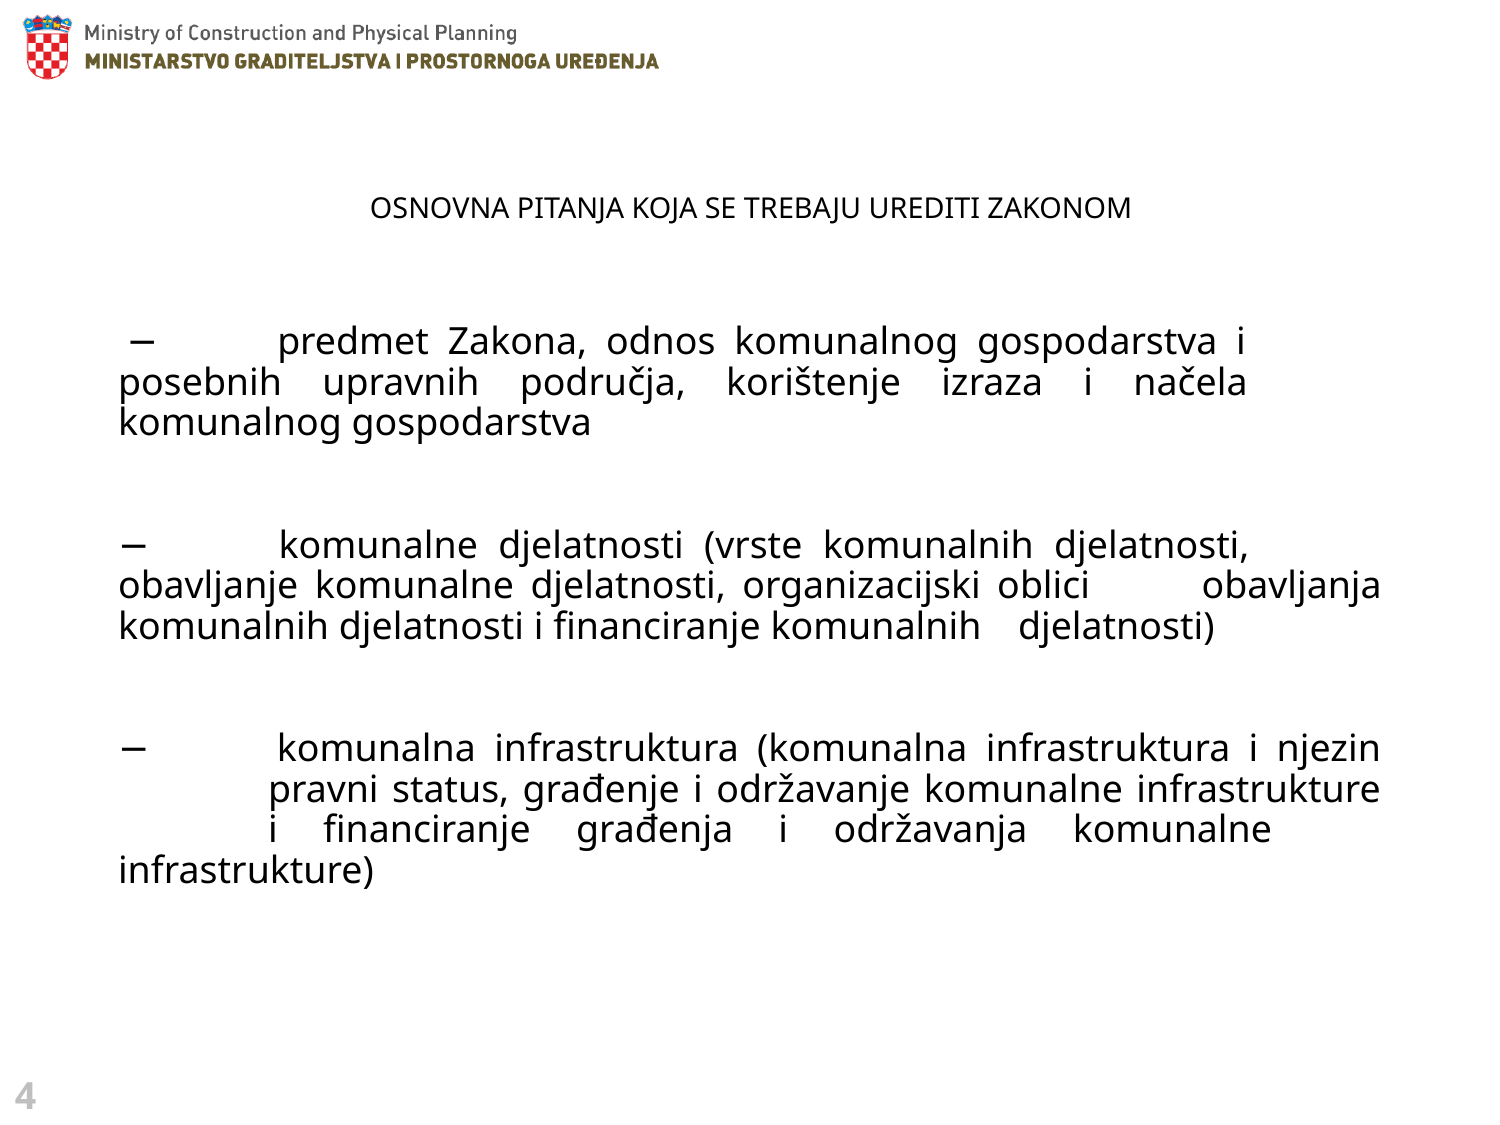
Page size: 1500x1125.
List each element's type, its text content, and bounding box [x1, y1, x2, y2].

picture [0, 0, 689, 100]
title OSNOVNA PITANJA KOJA SE TREBAJU UREDITI ZAKONOM [104, 147, 1399, 277]
text_box 4 [0, 1064, 184, 1125]
list − predmet Zakona, odnos komunalnog gospodarstva i posebnih upravnih područja, korištenje izraza i načela komunalnog gospodarstva − komunalne djelatnosti (vrste komunalnih djelatnosti, obavljanje komunalne djelatnosti, organizacijski oblici obavljanja komunalnih djelatnosti i financiranje komunalnih djelatnosti) − komunalna infrastruktura (komunalna infrastruktura i njezin pravni status, građenje i održavanje komunalne infrastrukture i financiranje građenja i održavanja komunalne infrastrukture) [103, 314, 1397, 1033]
